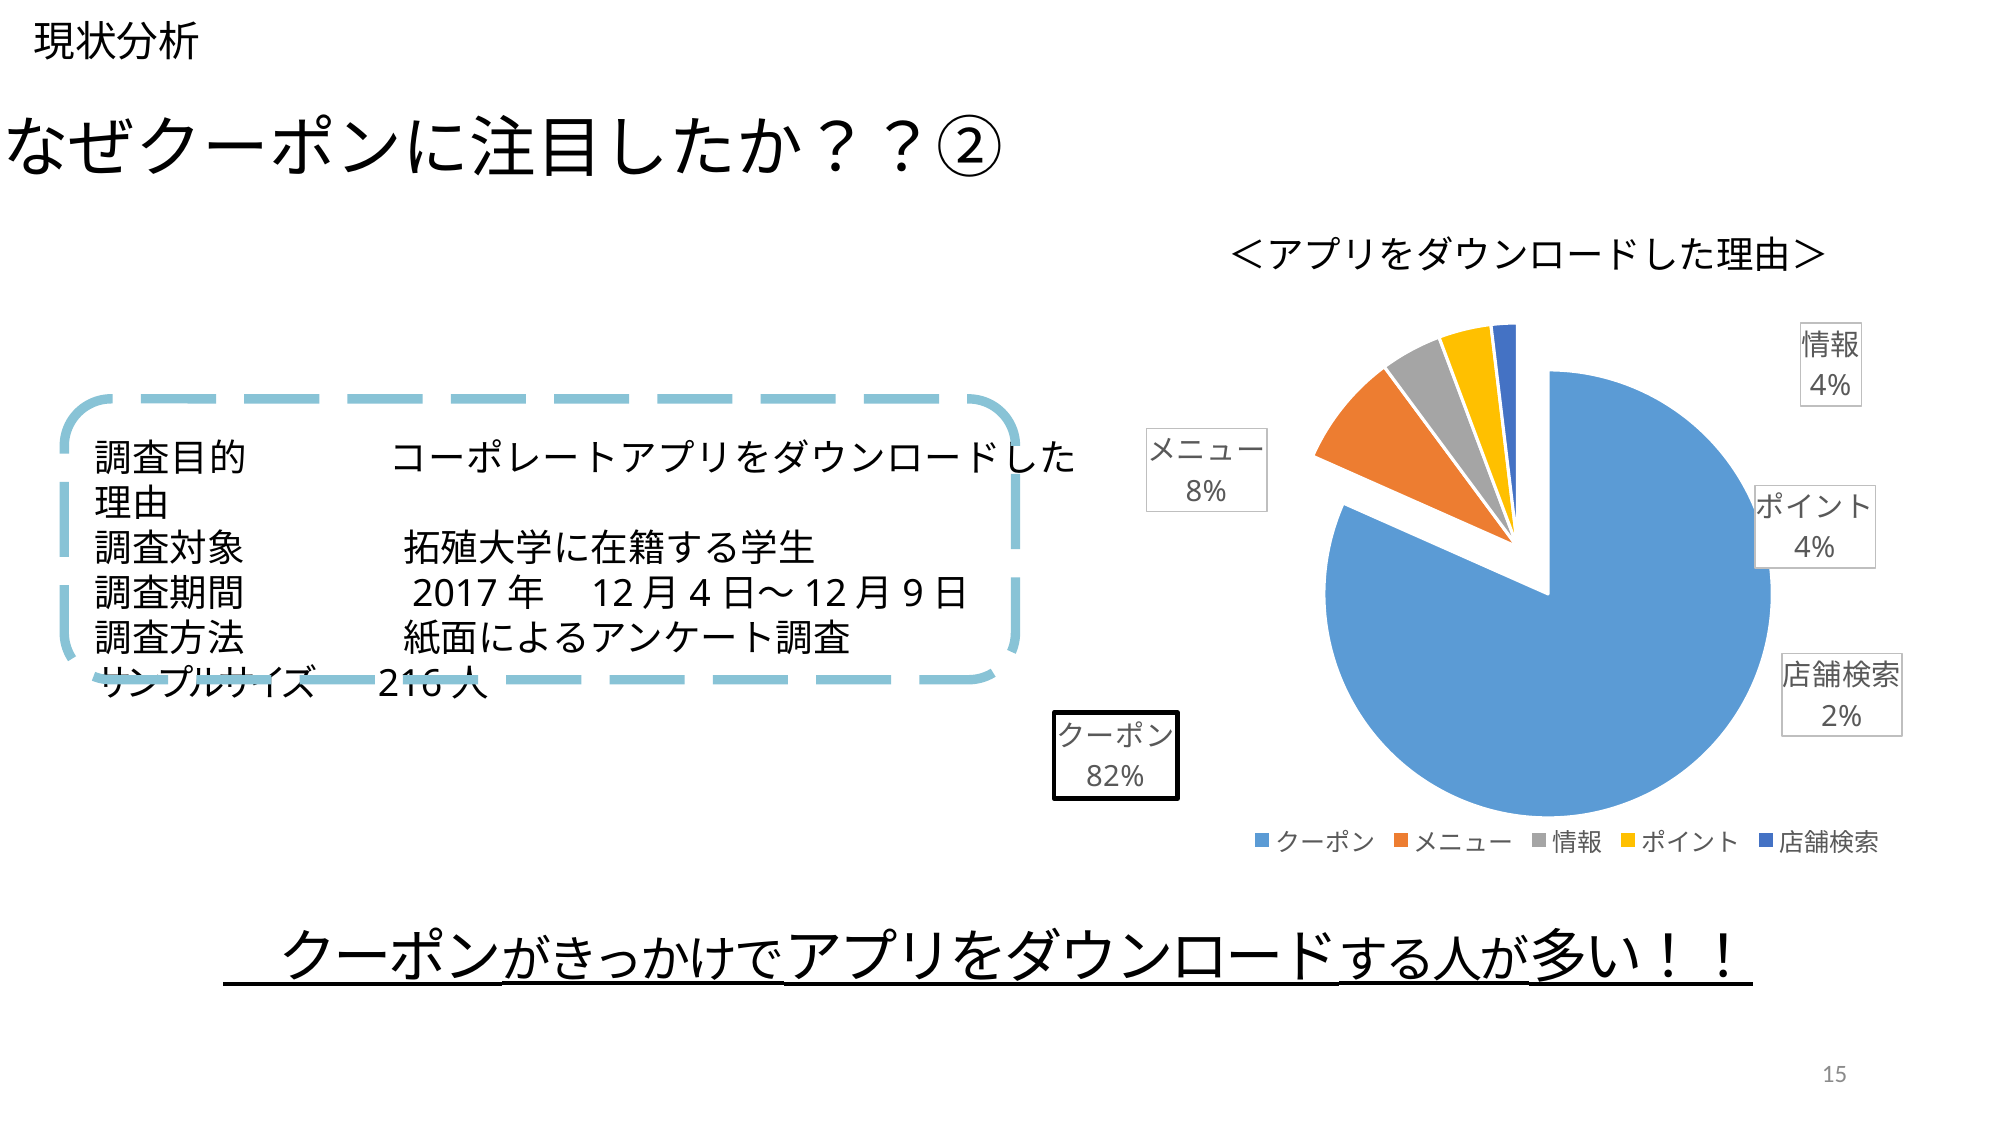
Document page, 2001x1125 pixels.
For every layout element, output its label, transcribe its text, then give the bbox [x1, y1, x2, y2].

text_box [64, 398, 1093, 680]
slide_number 15 [1412, 1042, 1863, 1103]
chart [968, 203, 2000, 875]
text_box なぜクーポンに注目したか？？② [0, 97, 1019, 192]
text_box 現状分析 [18, 7, 216, 73]
text_box クーポンがきっかけでアプリをダウンロードする人が多い！！ [208, 911, 1768, 997]
